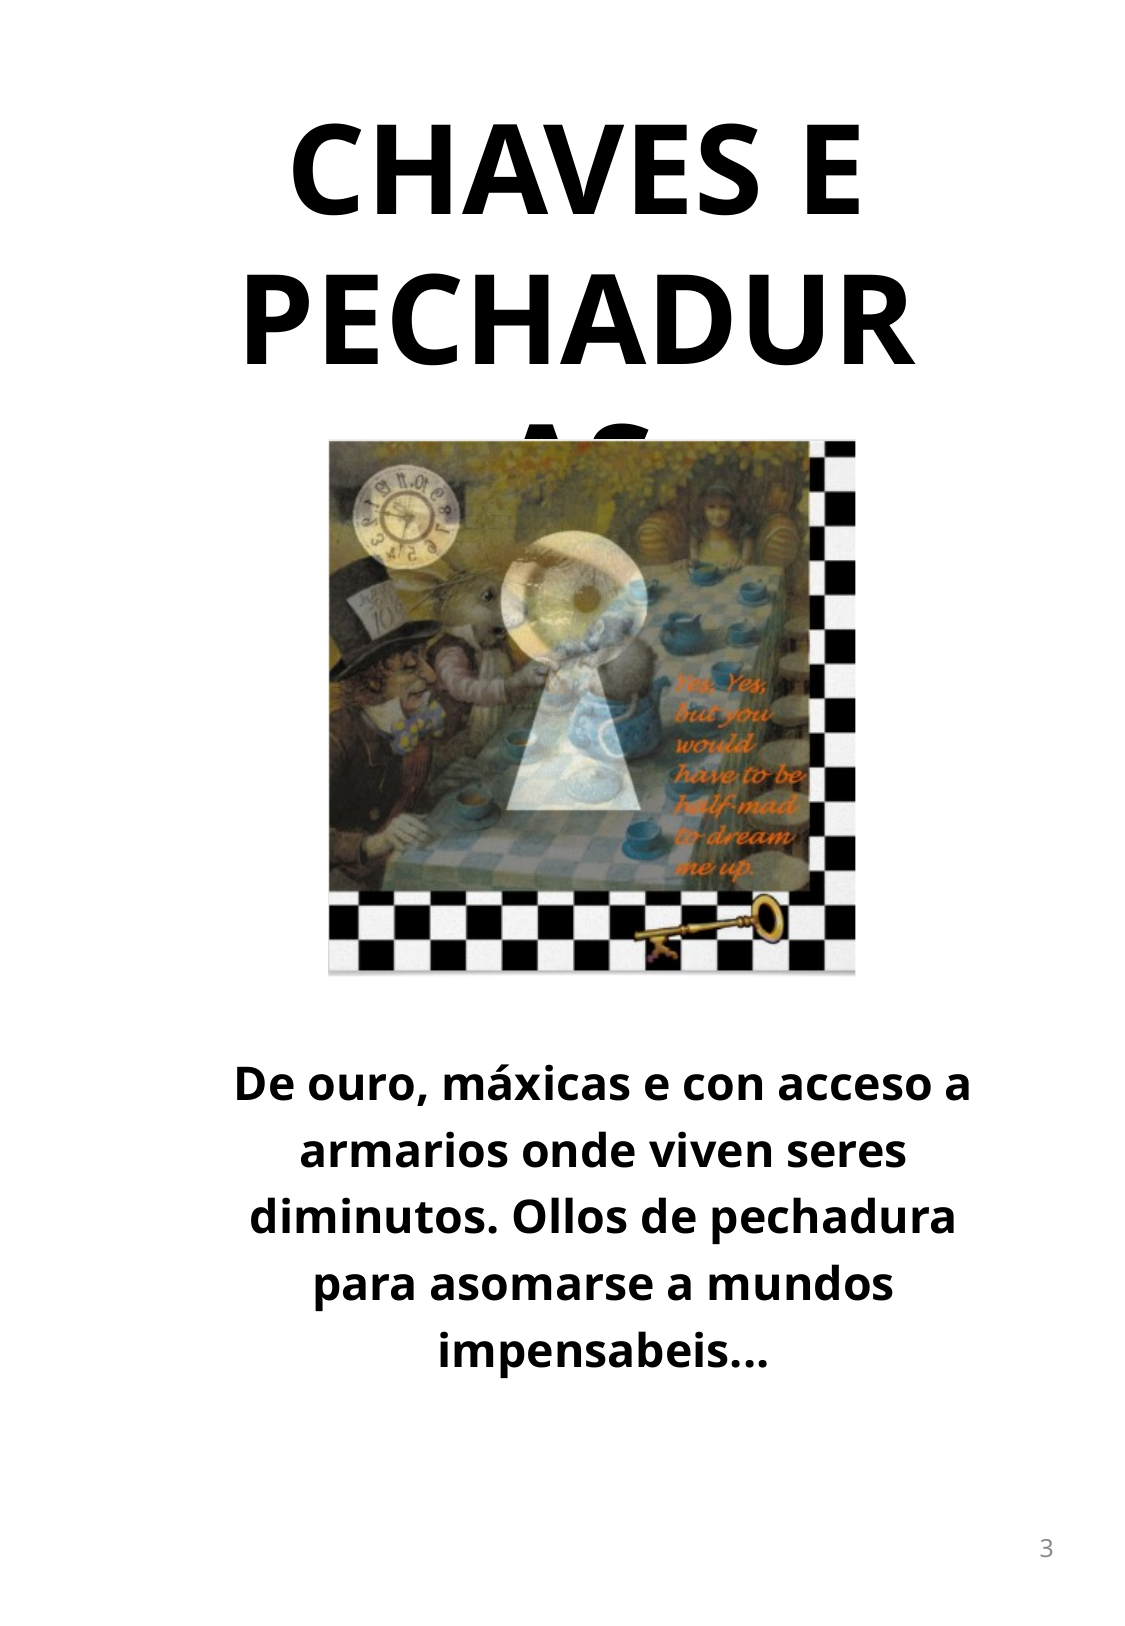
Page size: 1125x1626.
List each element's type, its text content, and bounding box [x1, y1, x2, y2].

text_box De ouro, máxicas e con acceso a armarios onde viven seres diminutos. Ollos de pechadura para asomarse a mundos impensabeis... [210, 1035, 997, 1387]
picture [327, 439, 856, 977]
slide_number 3 [806, 1506, 1069, 1593]
title CHAVES E PECHADURAS [210, 214, 943, 414]
